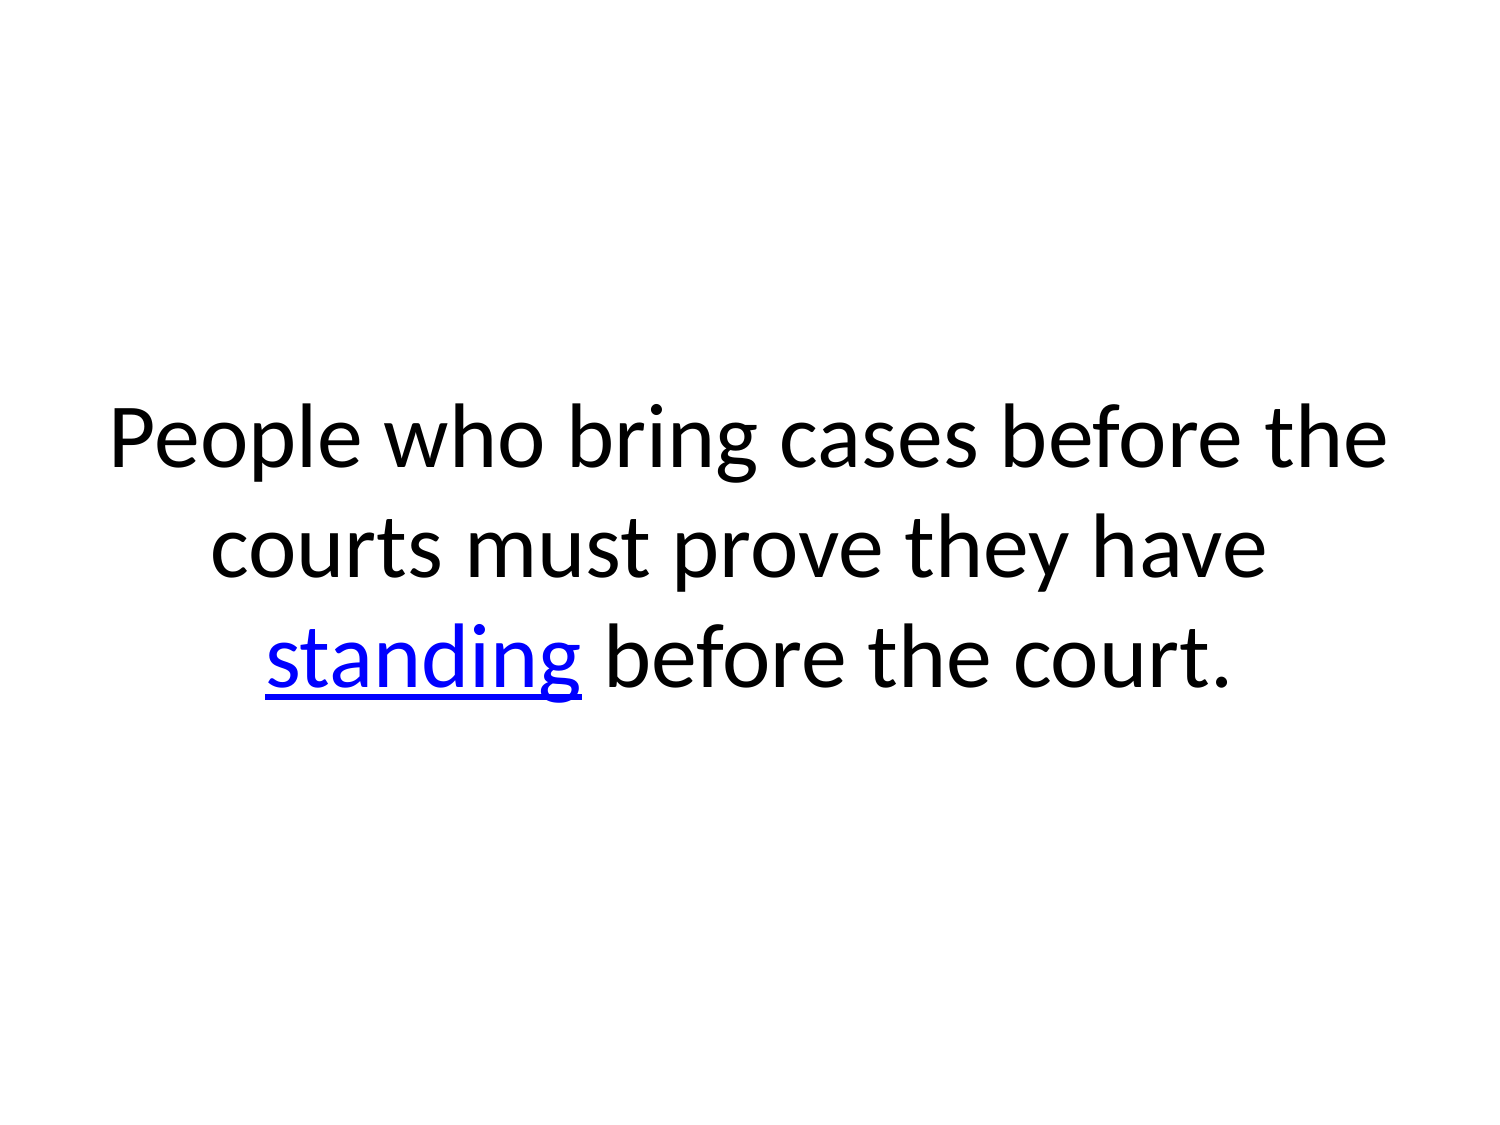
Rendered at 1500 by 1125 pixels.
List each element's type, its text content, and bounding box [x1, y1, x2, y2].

title People who bring cases before the courts must prove they have standing before the court. [74, 44, 1426, 1038]
